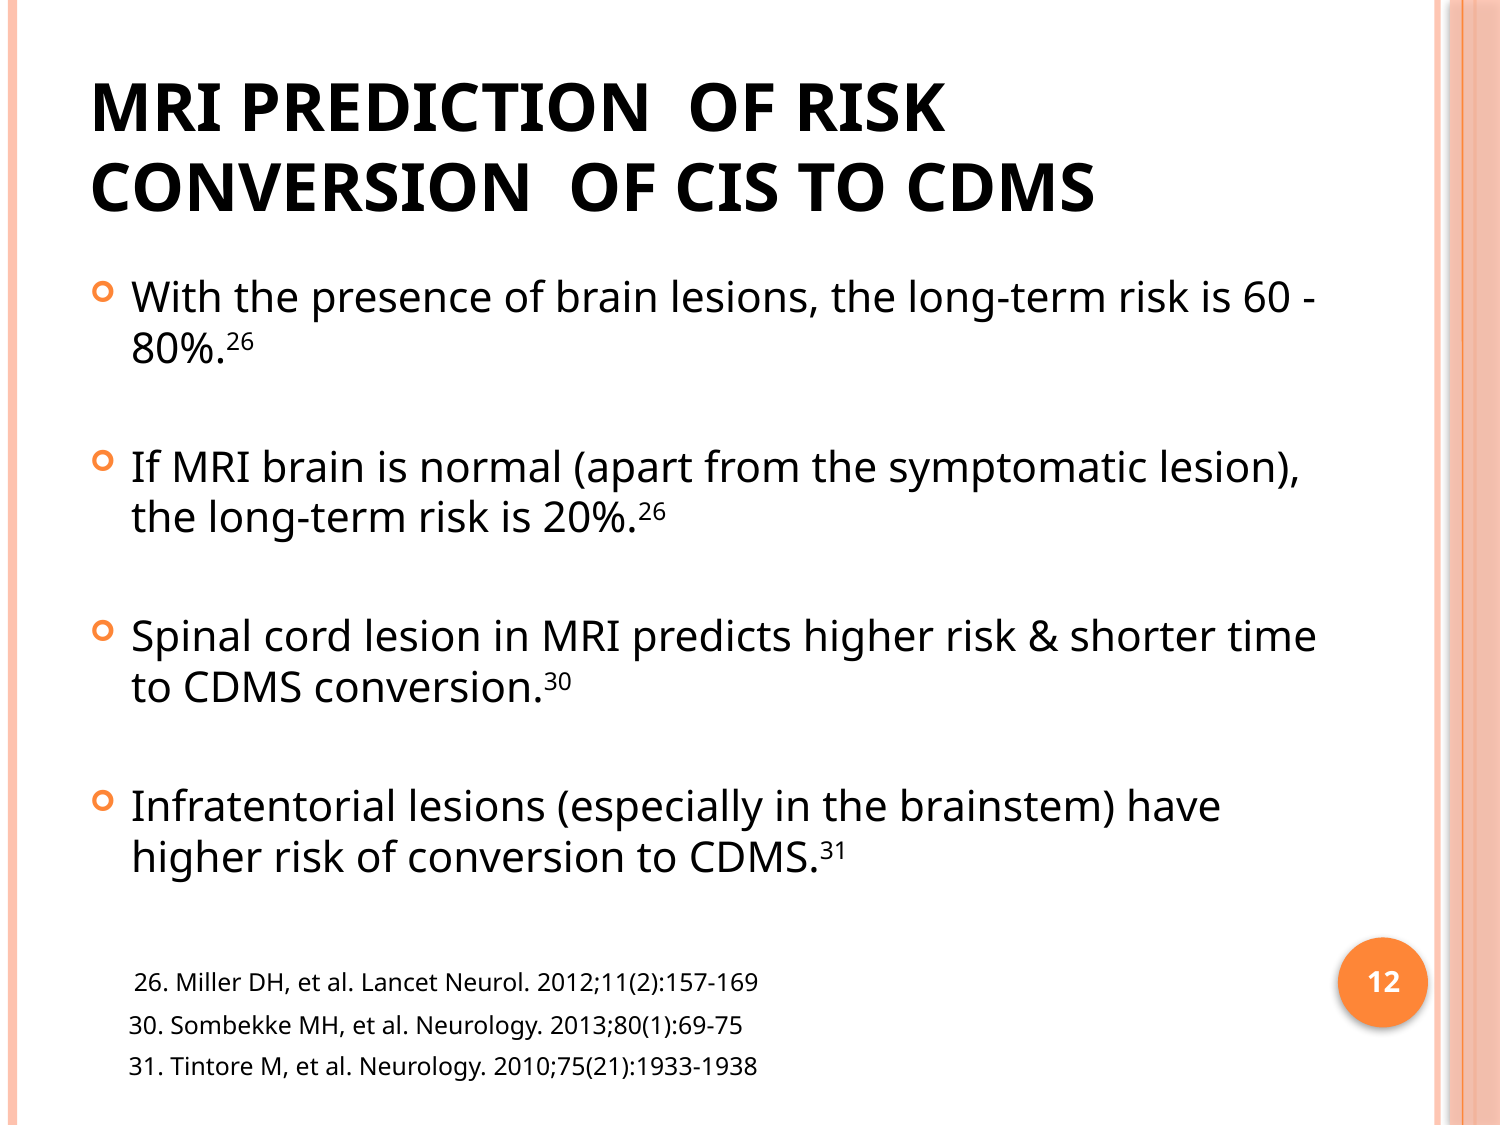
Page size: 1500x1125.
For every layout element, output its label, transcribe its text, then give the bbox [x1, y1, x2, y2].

slide_number 12 [1333, 940, 1434, 1027]
list With the presence of brain lesions, the long-term risk is 60 - 80%.26 If MRI brain is normal (apart from the symptomatic lesion), the long-term risk is 20%.26 Spinal cord lesion in MRI predicts higher risk & shorter time to CDMS conversion.30 Infratentorial lesions (especially in the brainstem) have higher risk of conversion to CDMS.31 26. Miller DH, et al. Lancet Neurol. 2012;11(2):157-169 30. Sombekke MH, et al. Neurology. 2013;80(1):69-75 31. Tintore M, et al. Neurology. 2010;75(21):1933-1938 [75, 262, 1377, 1092]
title MRI Prediction of Risk Conversion of CIS to CDMS [75, 45, 1300, 233]
